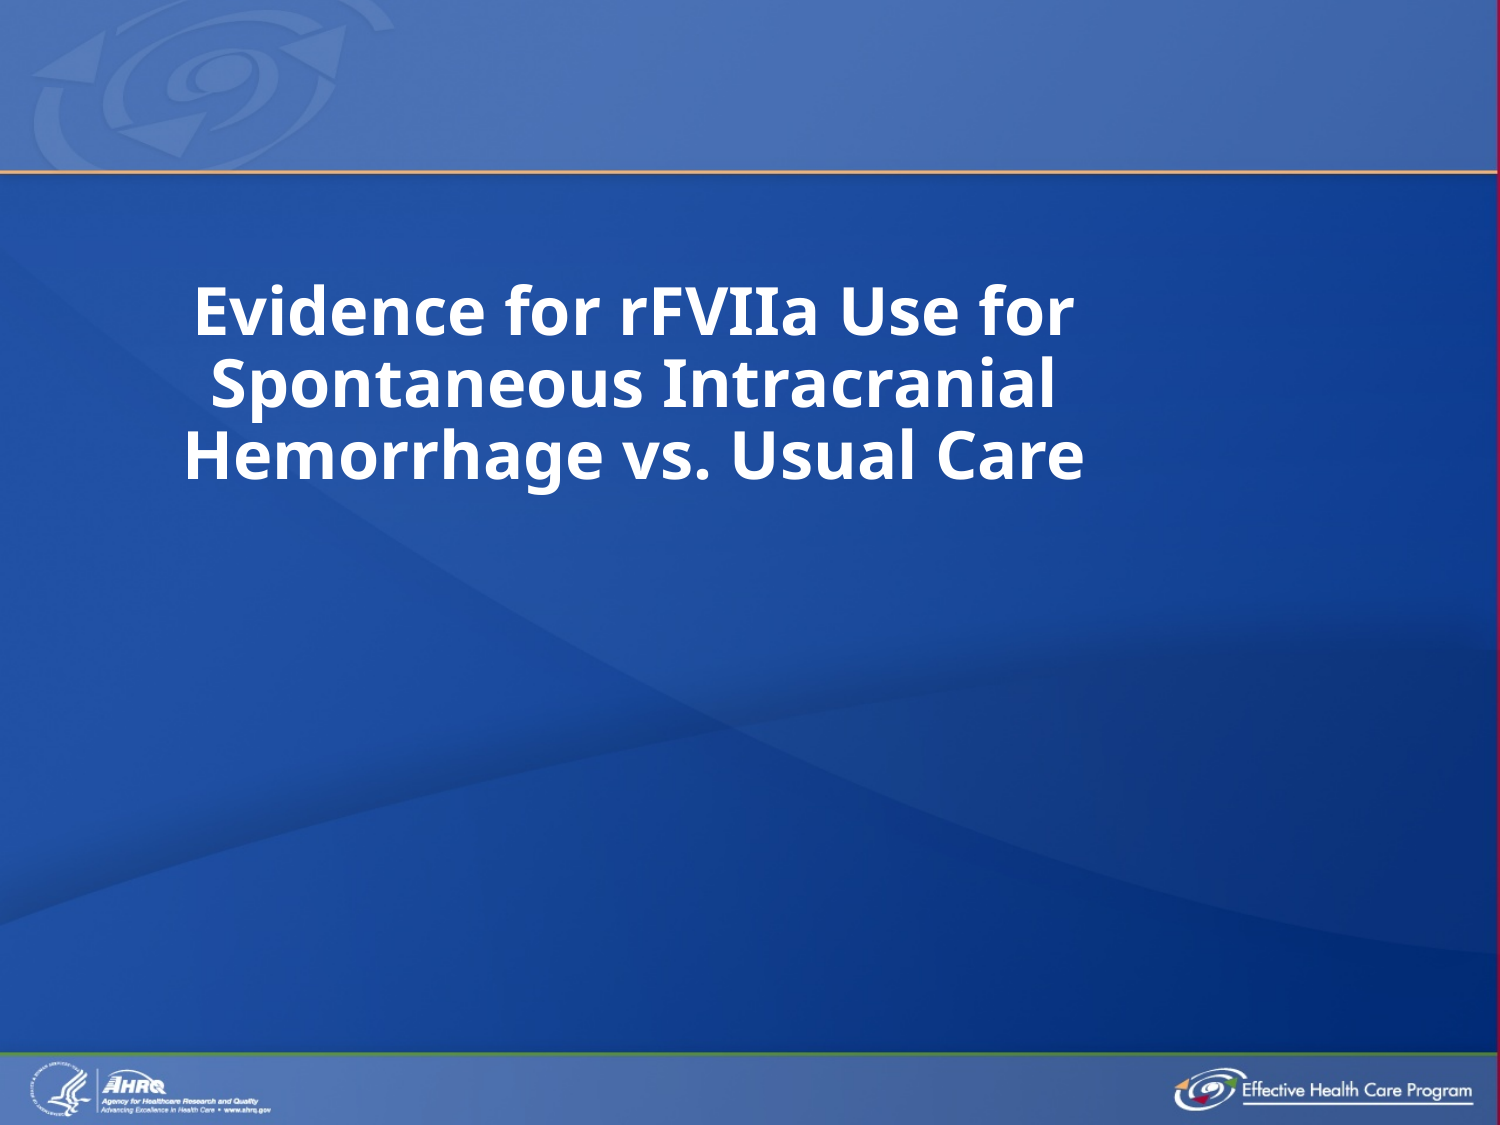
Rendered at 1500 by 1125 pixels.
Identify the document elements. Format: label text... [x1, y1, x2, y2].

picture [0, 0, 1500, 1125]
title Evidence for rFVIIa Use for Spontaneous Intracranial Hemorrhage vs. Usual Care [0, 236, 1269, 494]
